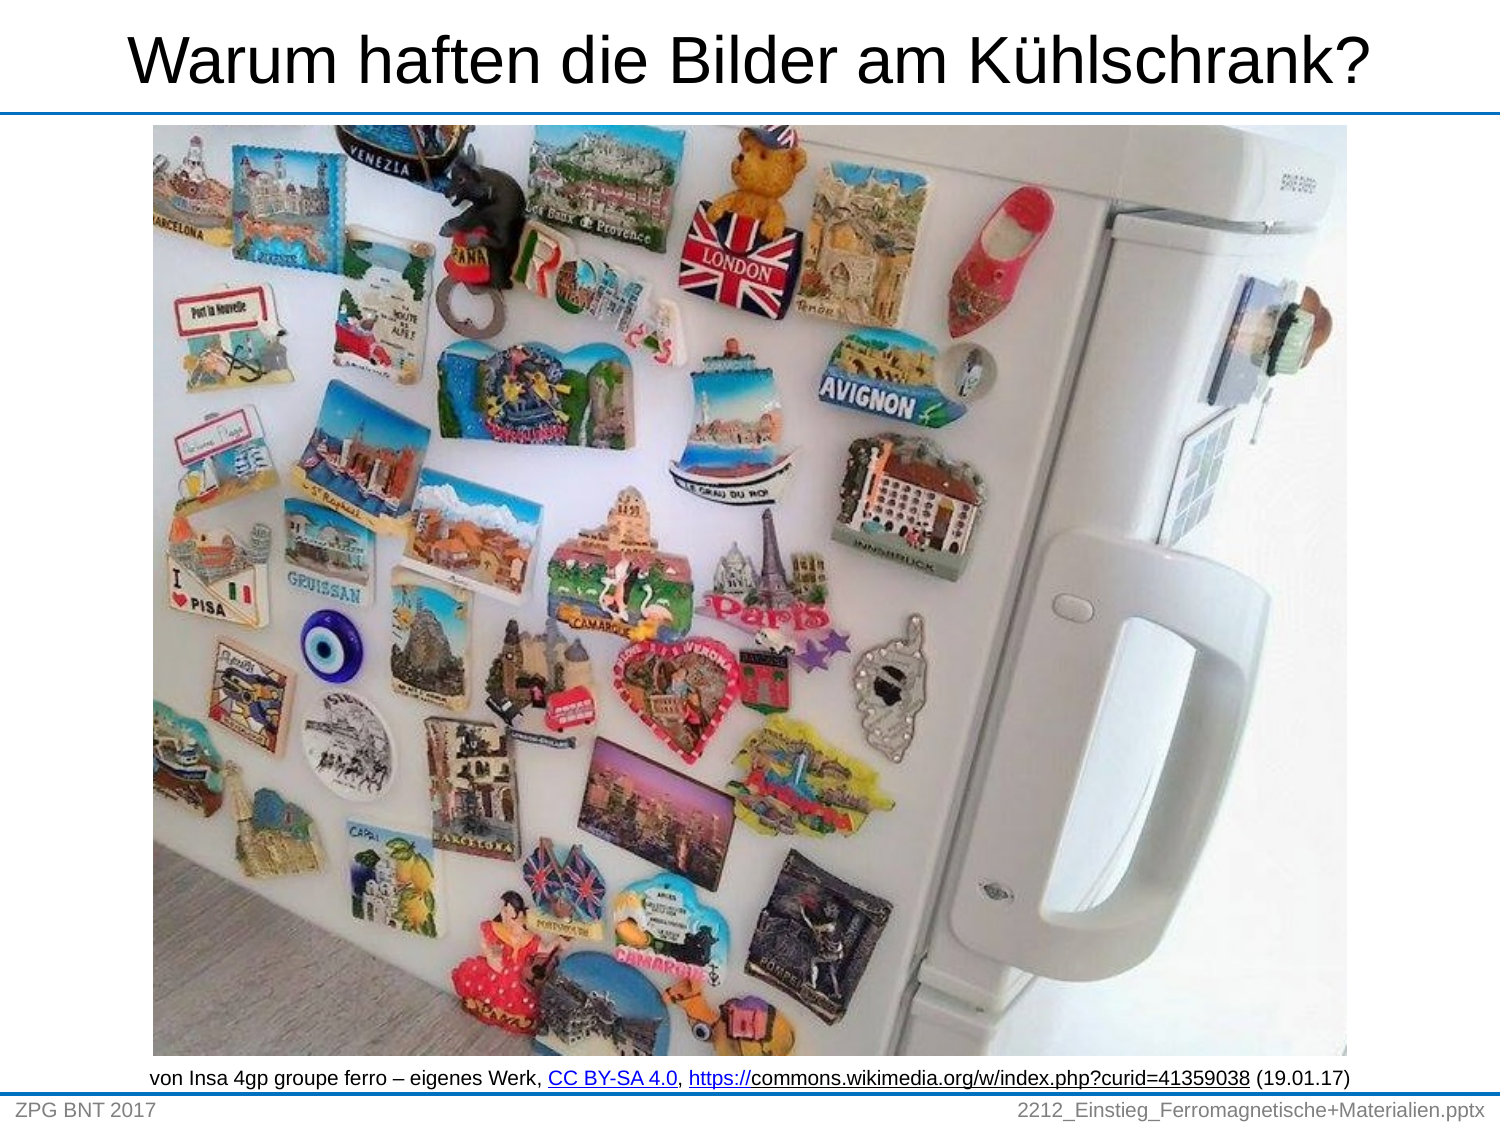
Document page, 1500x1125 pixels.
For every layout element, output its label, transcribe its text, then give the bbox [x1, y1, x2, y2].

picture [153, 125, 1347, 1057]
slide_number 2212_Einstieg_Ferromagnetische+Materialien.pptx [998, 1094, 1500, 1125]
slide_number ZPG BNT 2017 [0, 1094, 408, 1125]
title Warum haften die Bilder am Kühlschrank? [0, 0, 1500, 114]
text_box von Insa 4gp groupe ferro – eigenes Werk, CC BY-SA 4.0, https://commons.wikimedia.org/w/index.php?curid=41359038 (19.01.17) [115, 1058, 1385, 1094]
